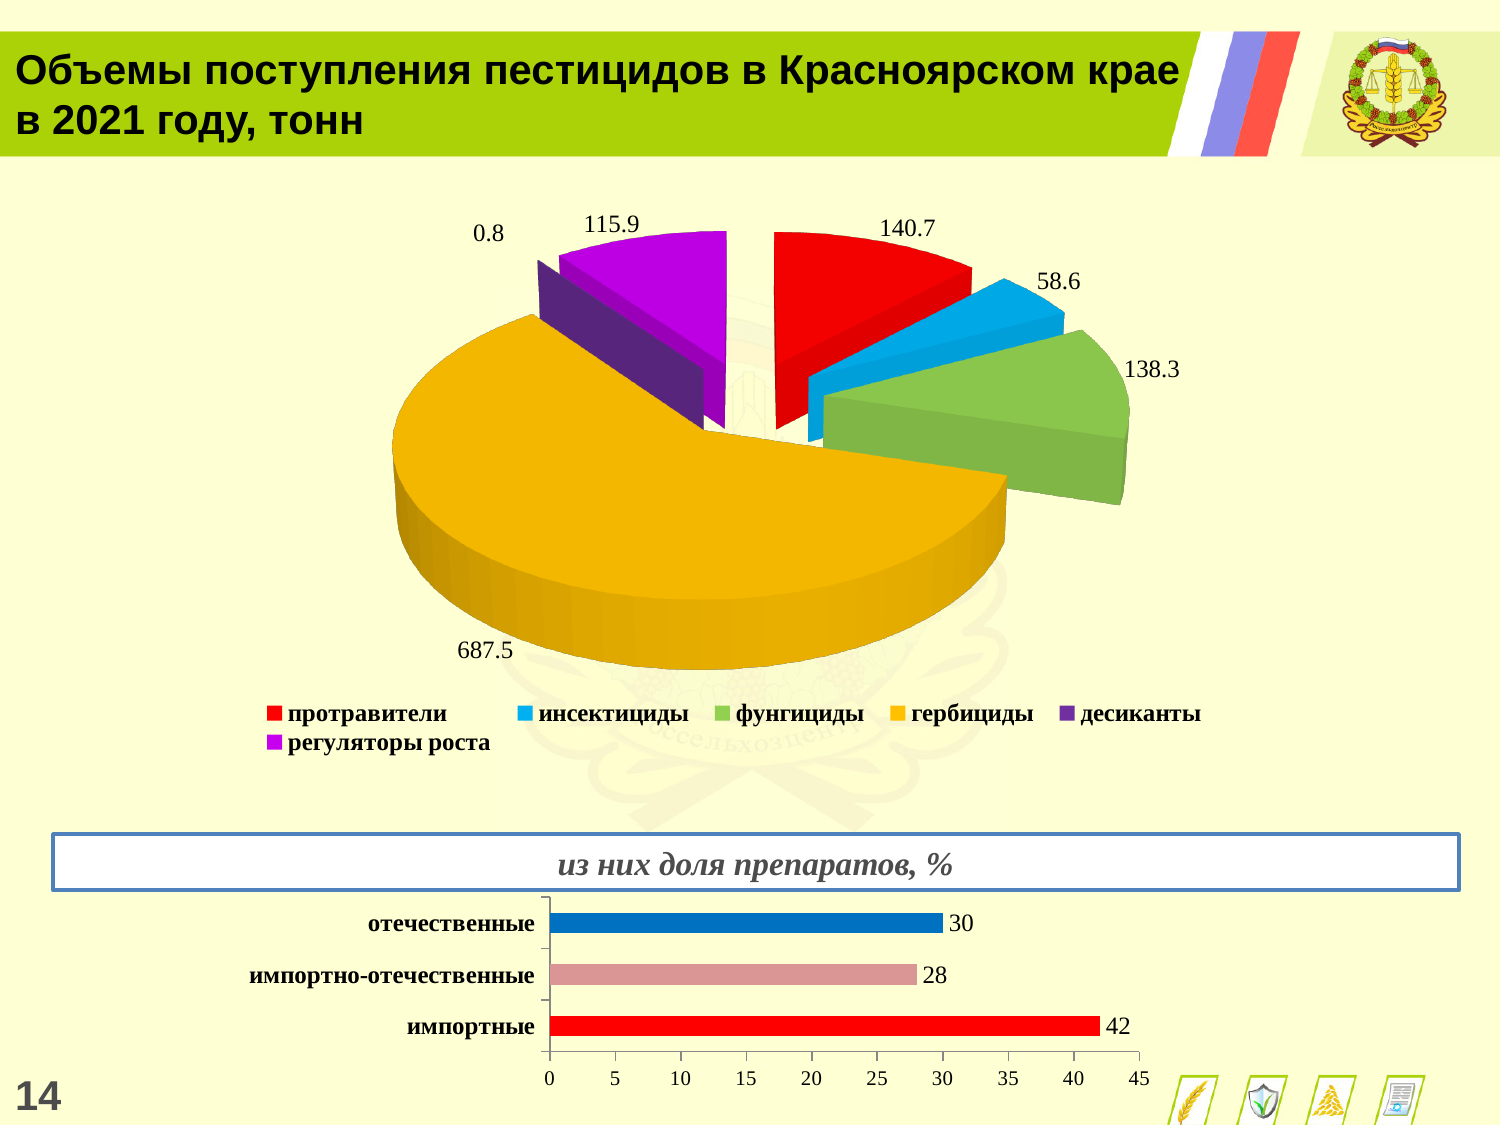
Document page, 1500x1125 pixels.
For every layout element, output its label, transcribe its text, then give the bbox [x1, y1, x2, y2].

list из них доля препаратов, % [51, 832, 1461, 892]
slide_number 14 [0, 1075, 89, 1112]
chart [229, 892, 1170, 1095]
picture [0, 0, 1500, 1125]
list Объемы поступления пестицидов в Красноярском крае в 2021 году, тонн [0, 31, 1202, 155]
chart [229, 160, 1259, 776]
